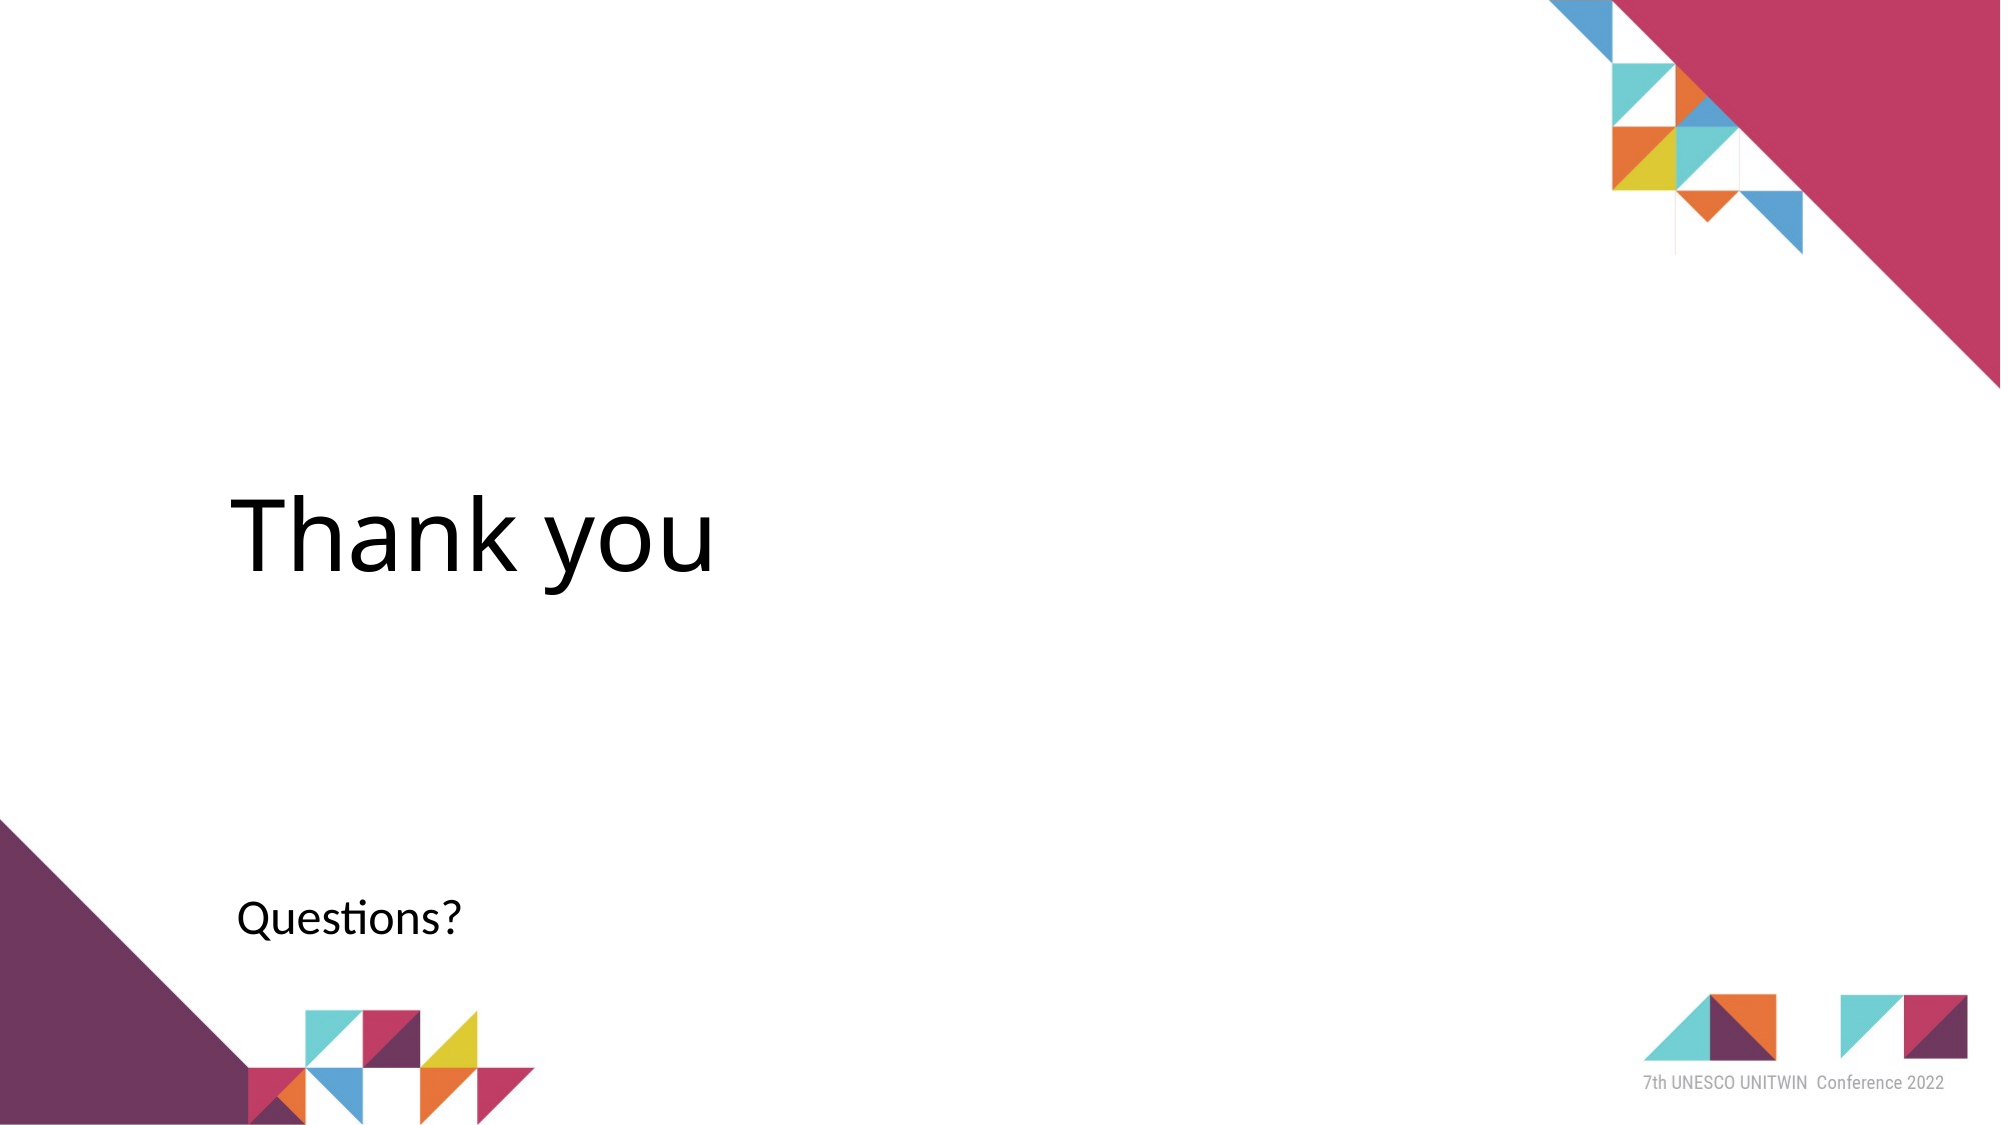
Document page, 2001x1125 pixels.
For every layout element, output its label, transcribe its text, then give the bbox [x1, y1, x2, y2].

subtitle Questions? [221, 799, 1863, 1039]
title Thank you [215, 120, 1865, 601]
picture [0, 0, 2001, 1125]
